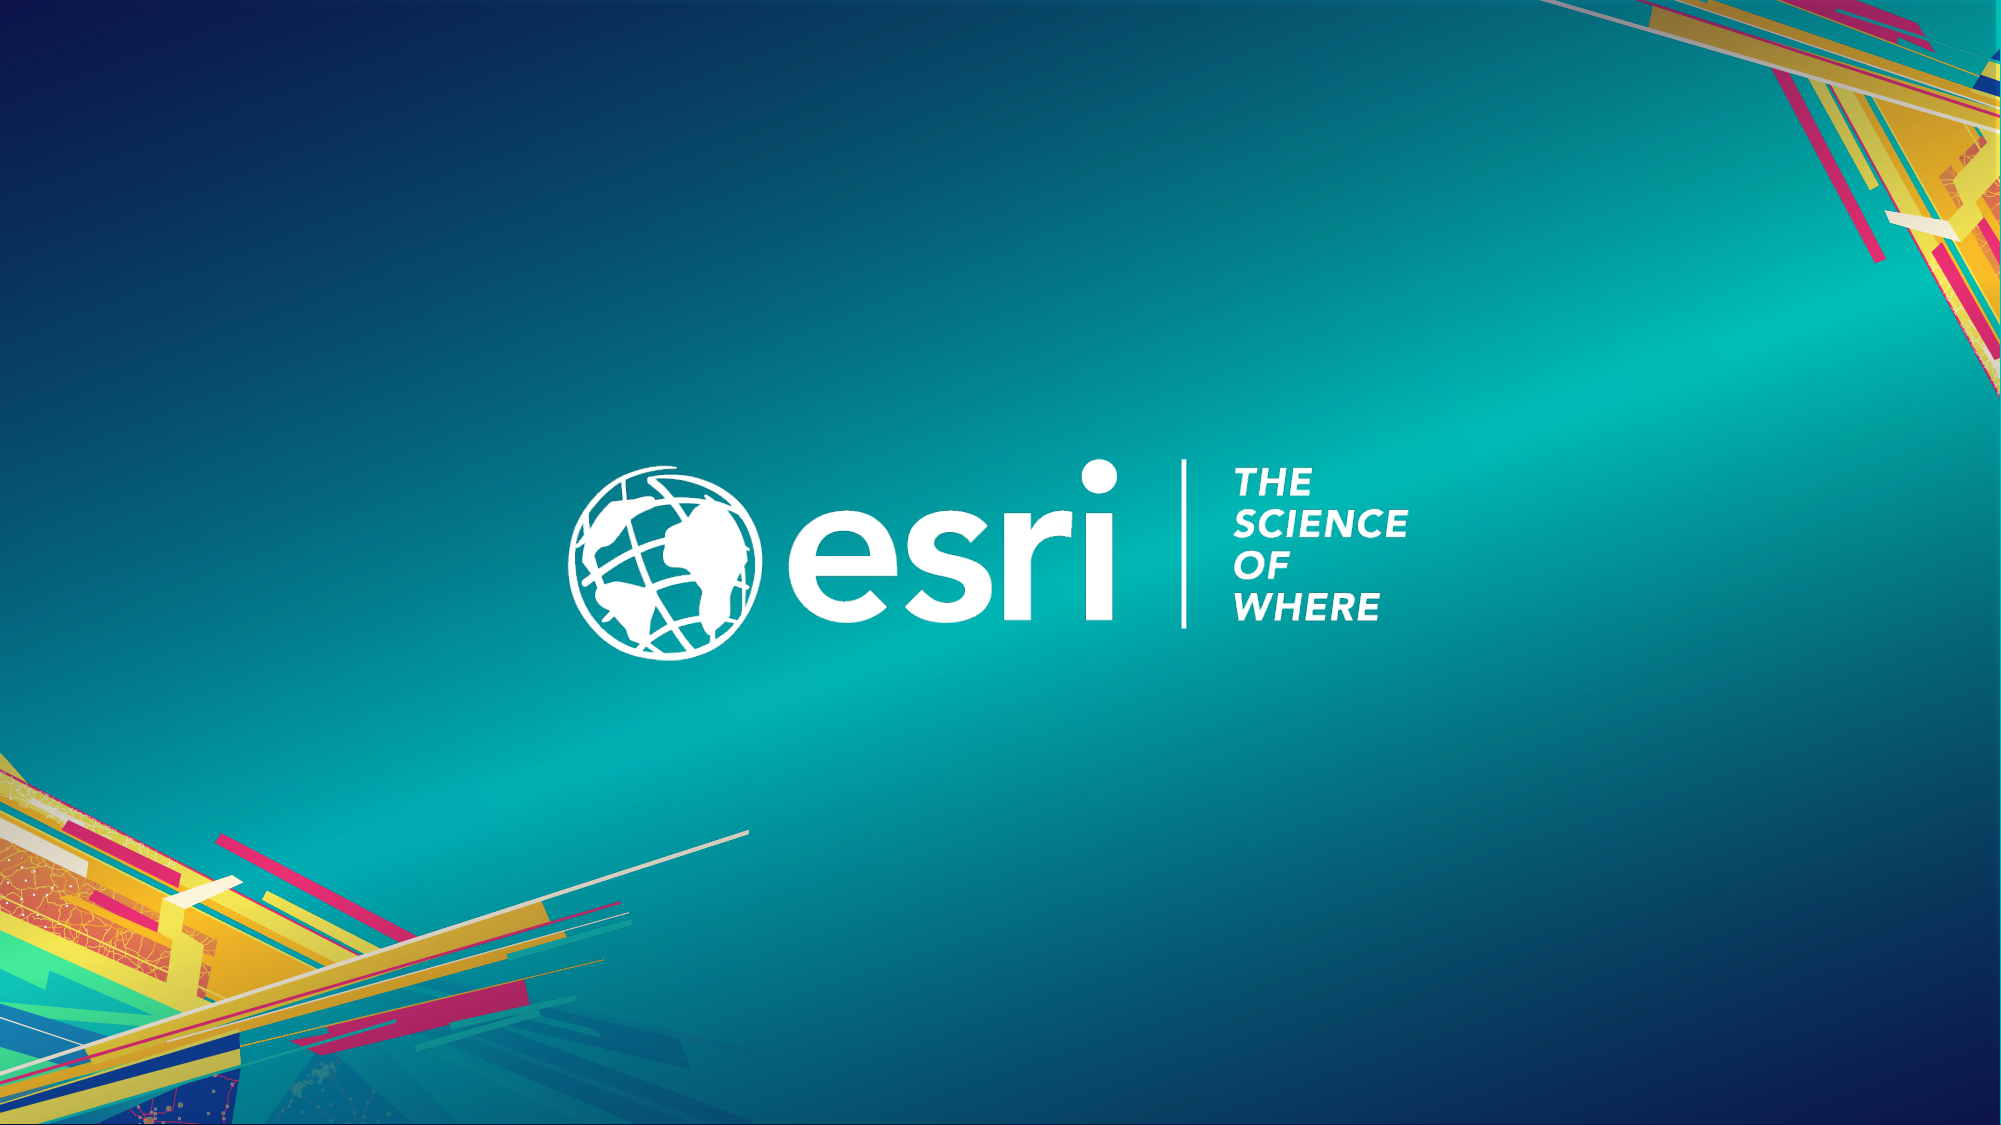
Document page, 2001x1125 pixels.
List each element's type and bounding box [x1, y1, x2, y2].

picture [501, 408, 1499, 717]
text_box [0, 0, 2000, 1125]
